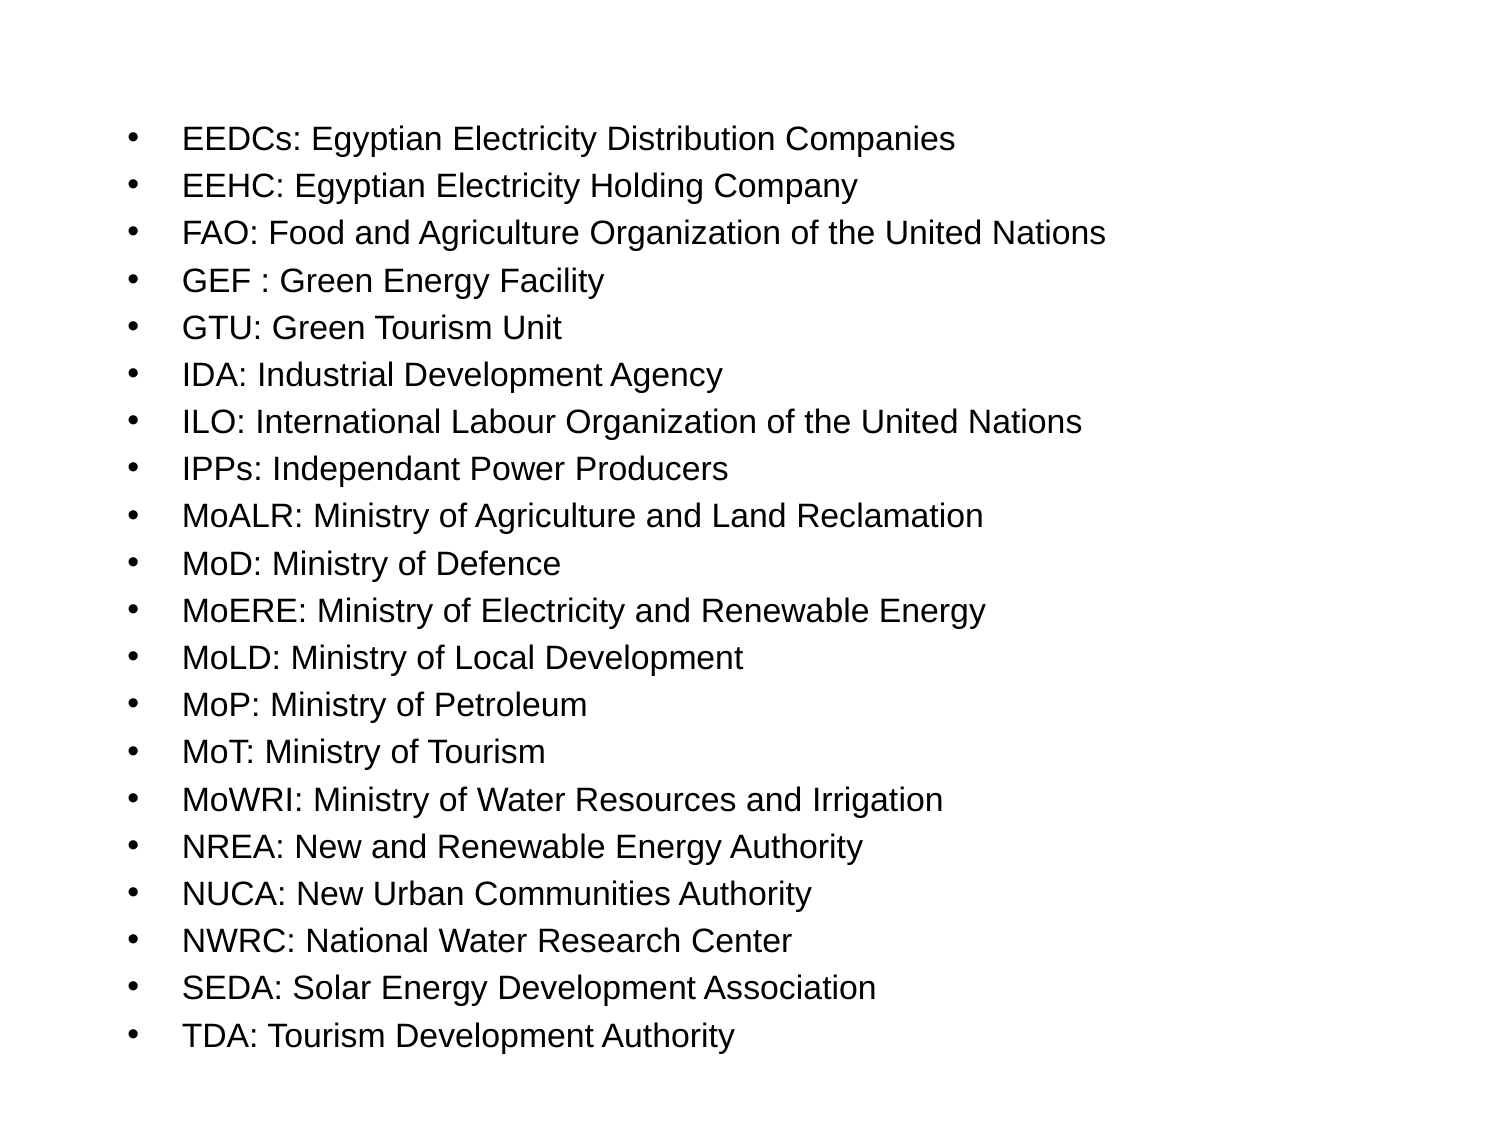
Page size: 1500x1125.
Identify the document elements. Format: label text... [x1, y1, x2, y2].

list EEDCs: Egyptian Electricity Distribution Companies EEHC: Egyptian Electricity Holding Company FAO: Food and Agriculture Organization of the United Nations GEF : Green Energy Facility GTU: Green Tourism Unit IDA: Industrial Development Agency ILO: International Labour Organization of the United Nations IPPs: Independant Power Producers MoALR: Ministry of Agriculture and Land Reclamation MoD: Ministry of Defence MoERE: Ministry of Electricity and Renewable Energy MoLD: Ministry of Local Development MoP: Ministry of Petroleum MoT: Ministry of Tourism MoWRI: Ministry of Water Resources and Irrigation NREA: New and Renewable Energy Authority NUCA: New Urban Communities Authority NWRC: National Water Research Center SEDA: Solar Energy Development Association TDA: Tourism Development Authority [112, 109, 1388, 1071]
